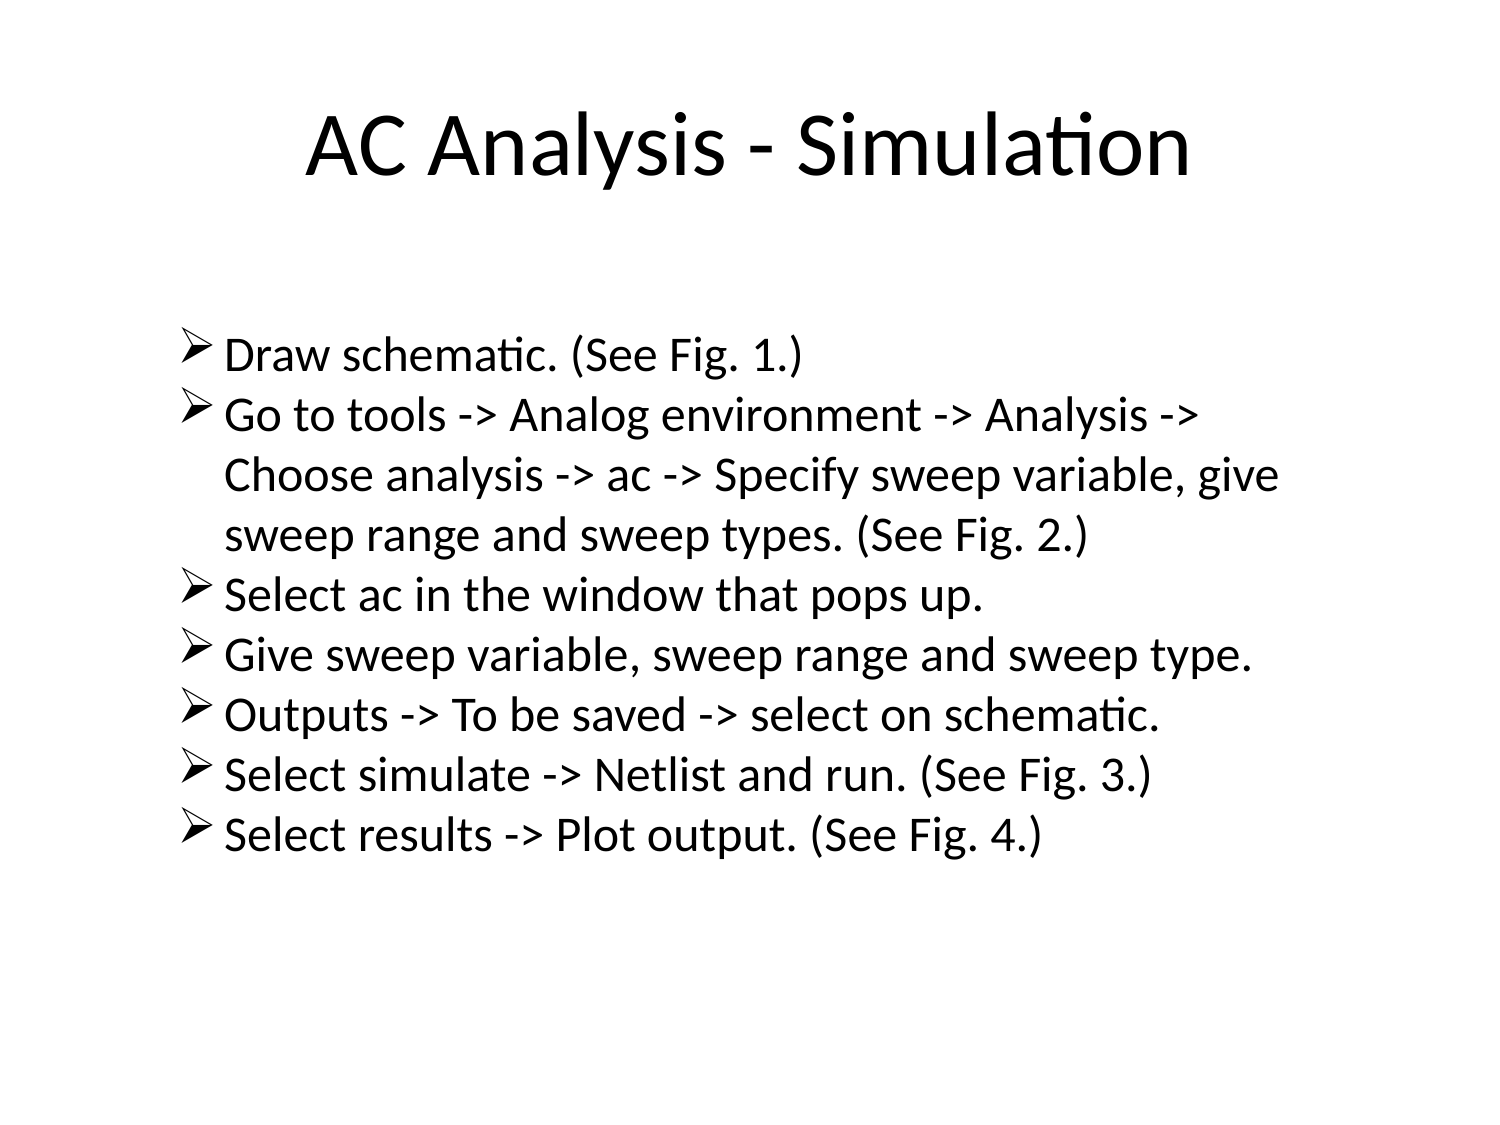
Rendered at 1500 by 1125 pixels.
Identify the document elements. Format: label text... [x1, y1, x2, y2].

title AC Analysis - Simulation [75, 45, 1425, 233]
text_box Draw schematic. (See Fig. 1.) Go to tools -> Analog environment -> Analysis -> Choose analysis -> ac -> Specify sweep variable, give sweep range and sweep types. (See Fig. 2.) Select ac in the window that pops up. Give sweep variable, sweep range and sweep type. Outputs -> To be saved -> select on schematic. Select simulate -> Netlist and run. (See Fig. 3.) Select results -> Plot output. (See Fig. 4.) [162, 314, 1313, 870]
